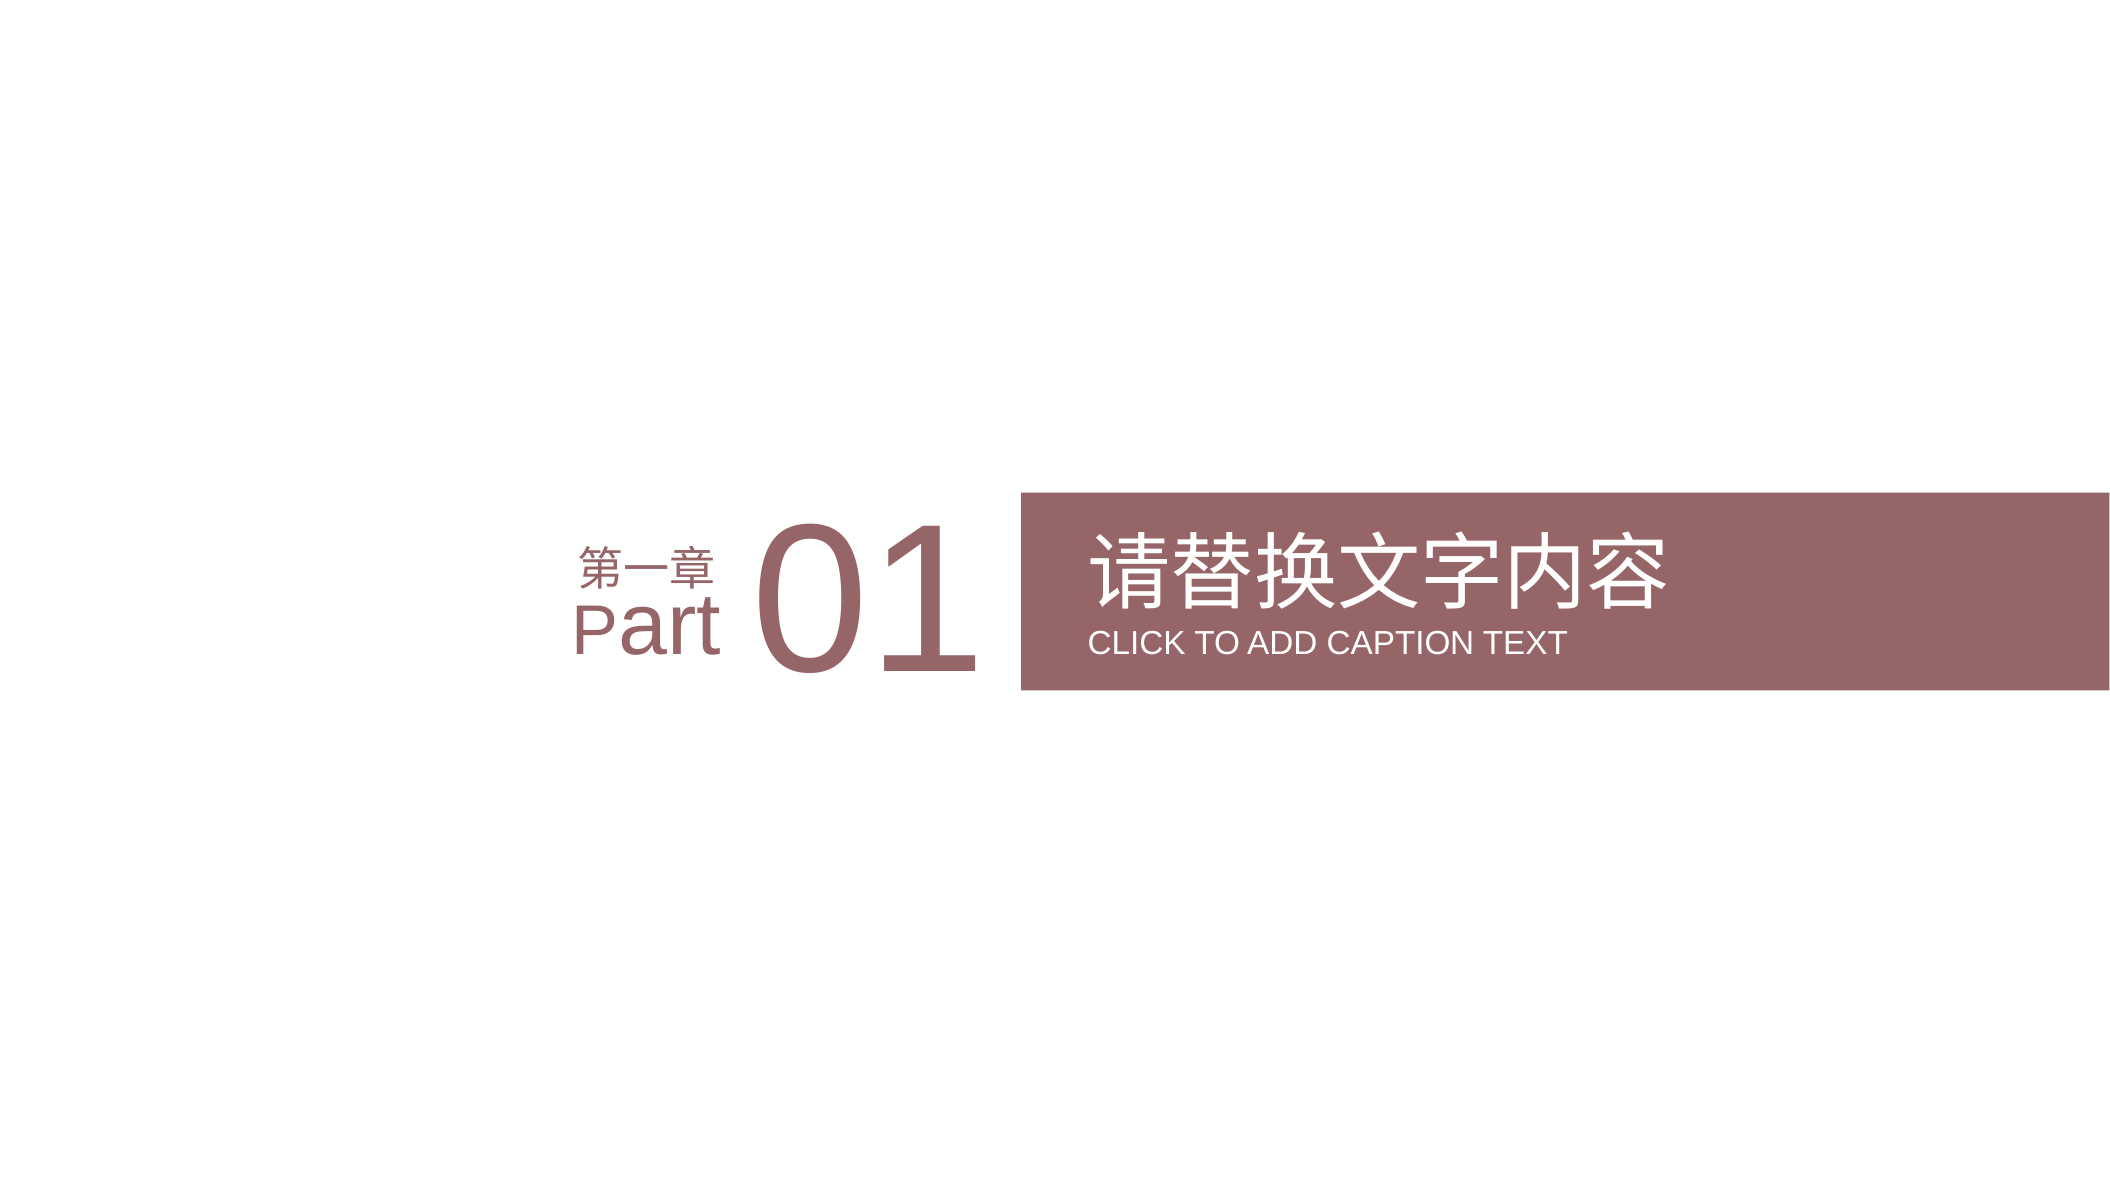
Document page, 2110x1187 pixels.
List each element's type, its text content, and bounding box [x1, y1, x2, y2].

text_box 请替换文字内容 [1087, 530, 1787, 621]
text_box CLICK TO ADD CAPTION TEXT [1087, 625, 1787, 662]
text_box [1021, 492, 2110, 691]
text_box 01 [751, 460, 986, 714]
text_box 第一章 [577, 539, 716, 595]
text_box Part [571, 566, 722, 673]
